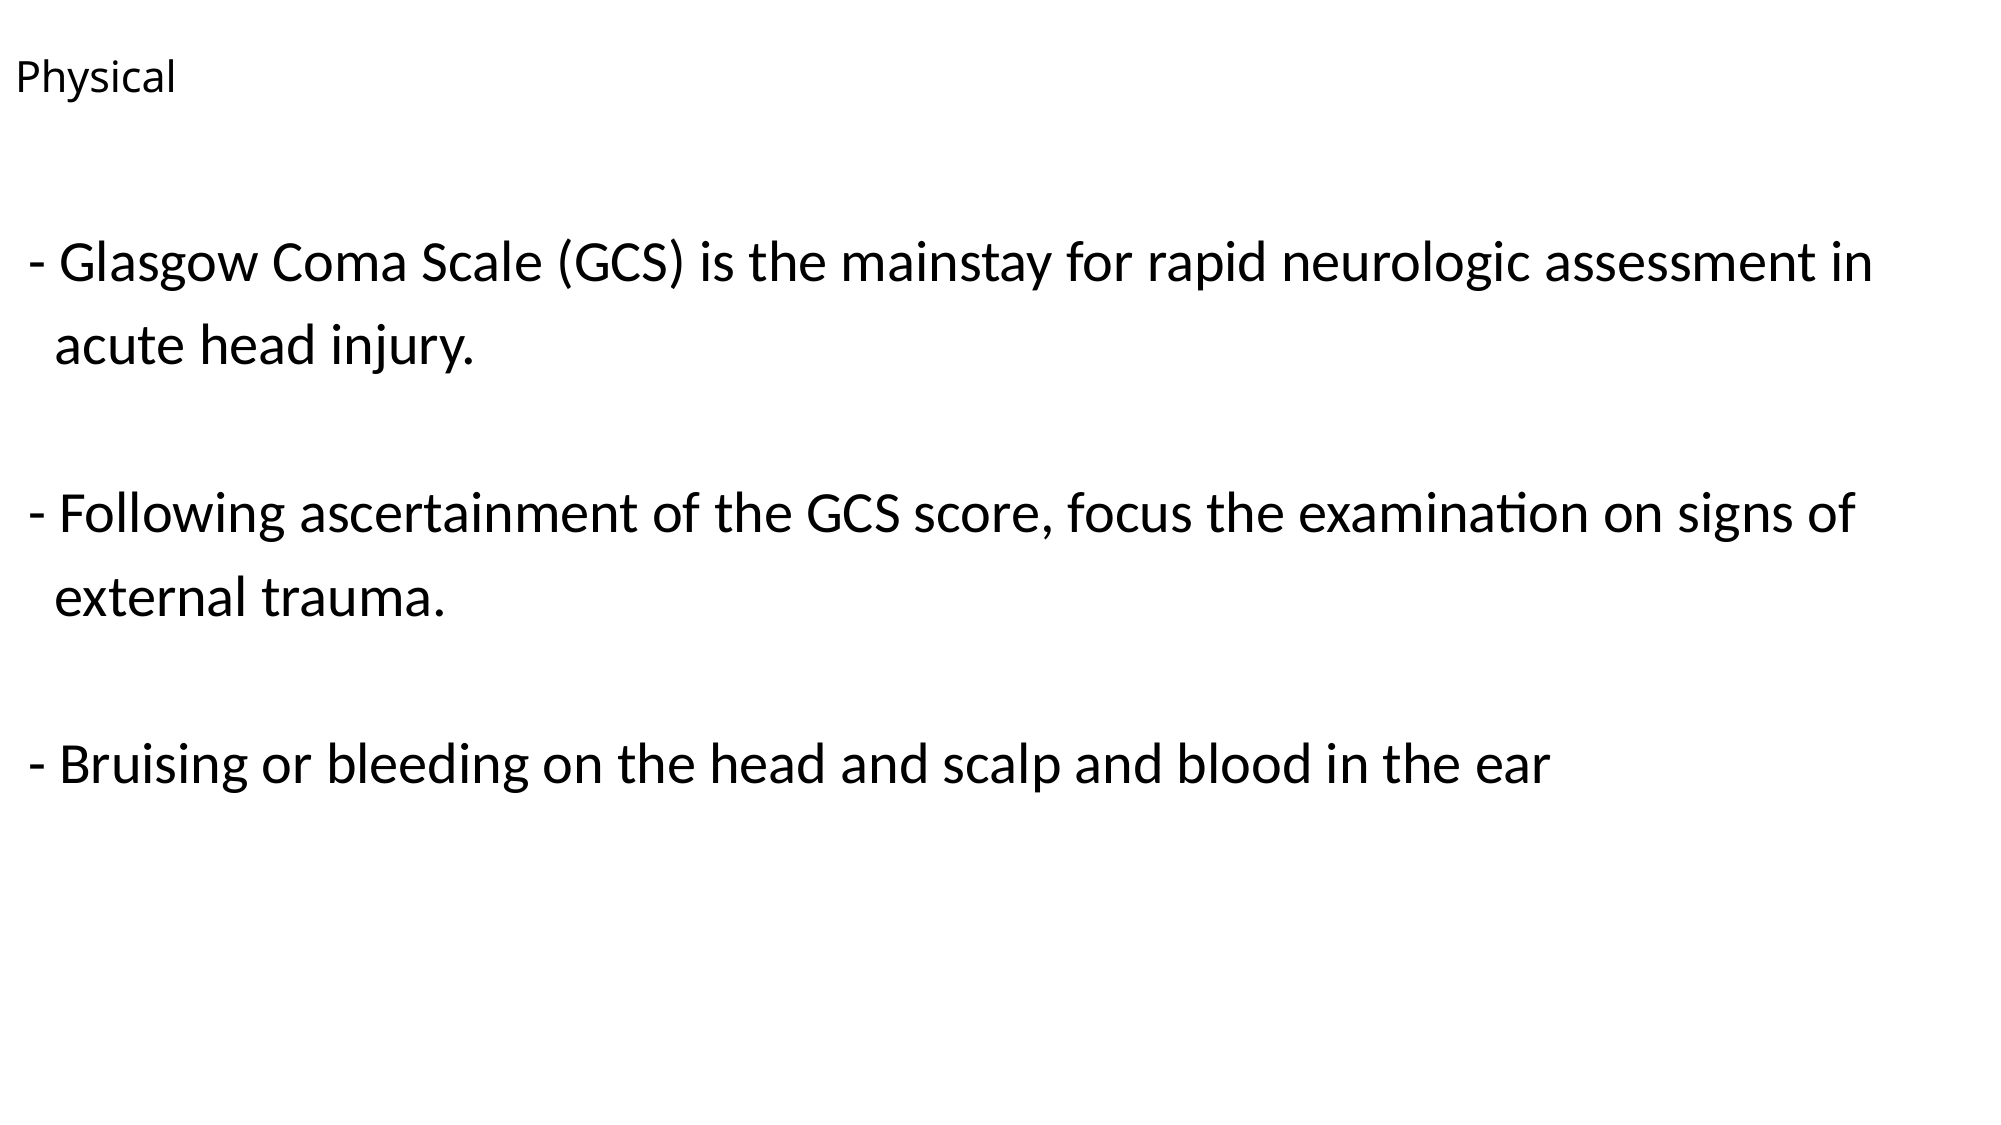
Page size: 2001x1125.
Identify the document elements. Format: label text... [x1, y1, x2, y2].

title Physical [0, 0, 1863, 139]
list - Glasgow Coma Scale (GCS) is the mainstay for rapid neurologic assessment in acute head injury. - Following ascertainment of the GCS score, focus the examination on signs of external trauma. - Bruising or bleeding on the head and scalp and blood in the ear [0, 139, 2000, 1125]
